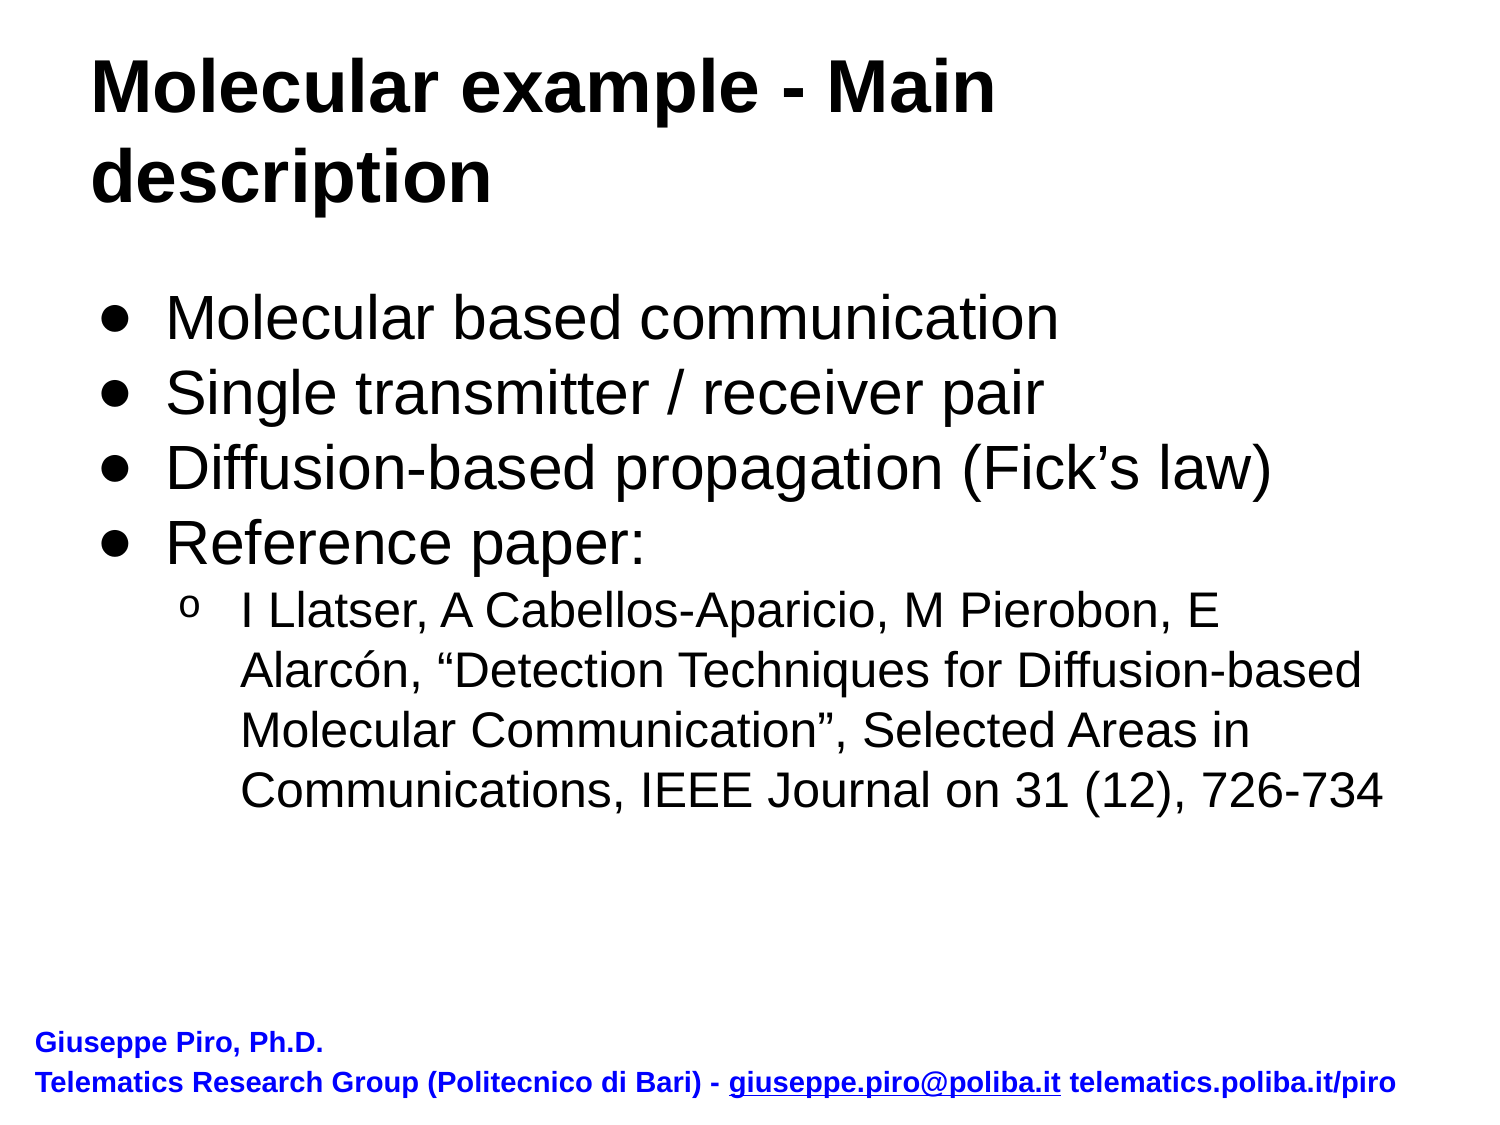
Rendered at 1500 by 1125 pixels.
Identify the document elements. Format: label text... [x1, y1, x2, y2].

title Molecular example - Main description [75, 45, 1425, 233]
list Molecular based communication Single transmitter / receiver pair Diffusion-based propagation (Fick’s law) Reference paper: I Llatser, A Cabellos-Aparicio, M Pierobon, E Alarcón, “Detection Techniques for Diffusion-based Molecular Communication”, Selected Areas in Communications, IEEE Journal on 31 (12), 726-734 [75, 262, 1425, 1003]
subtitle Giuseppe Piro, Ph.D. Telematics Research Group (Politecnico di Bari) - giuseppe.piro@poliba.it telematics.poliba.it/piro [19, 1003, 1481, 1088]
